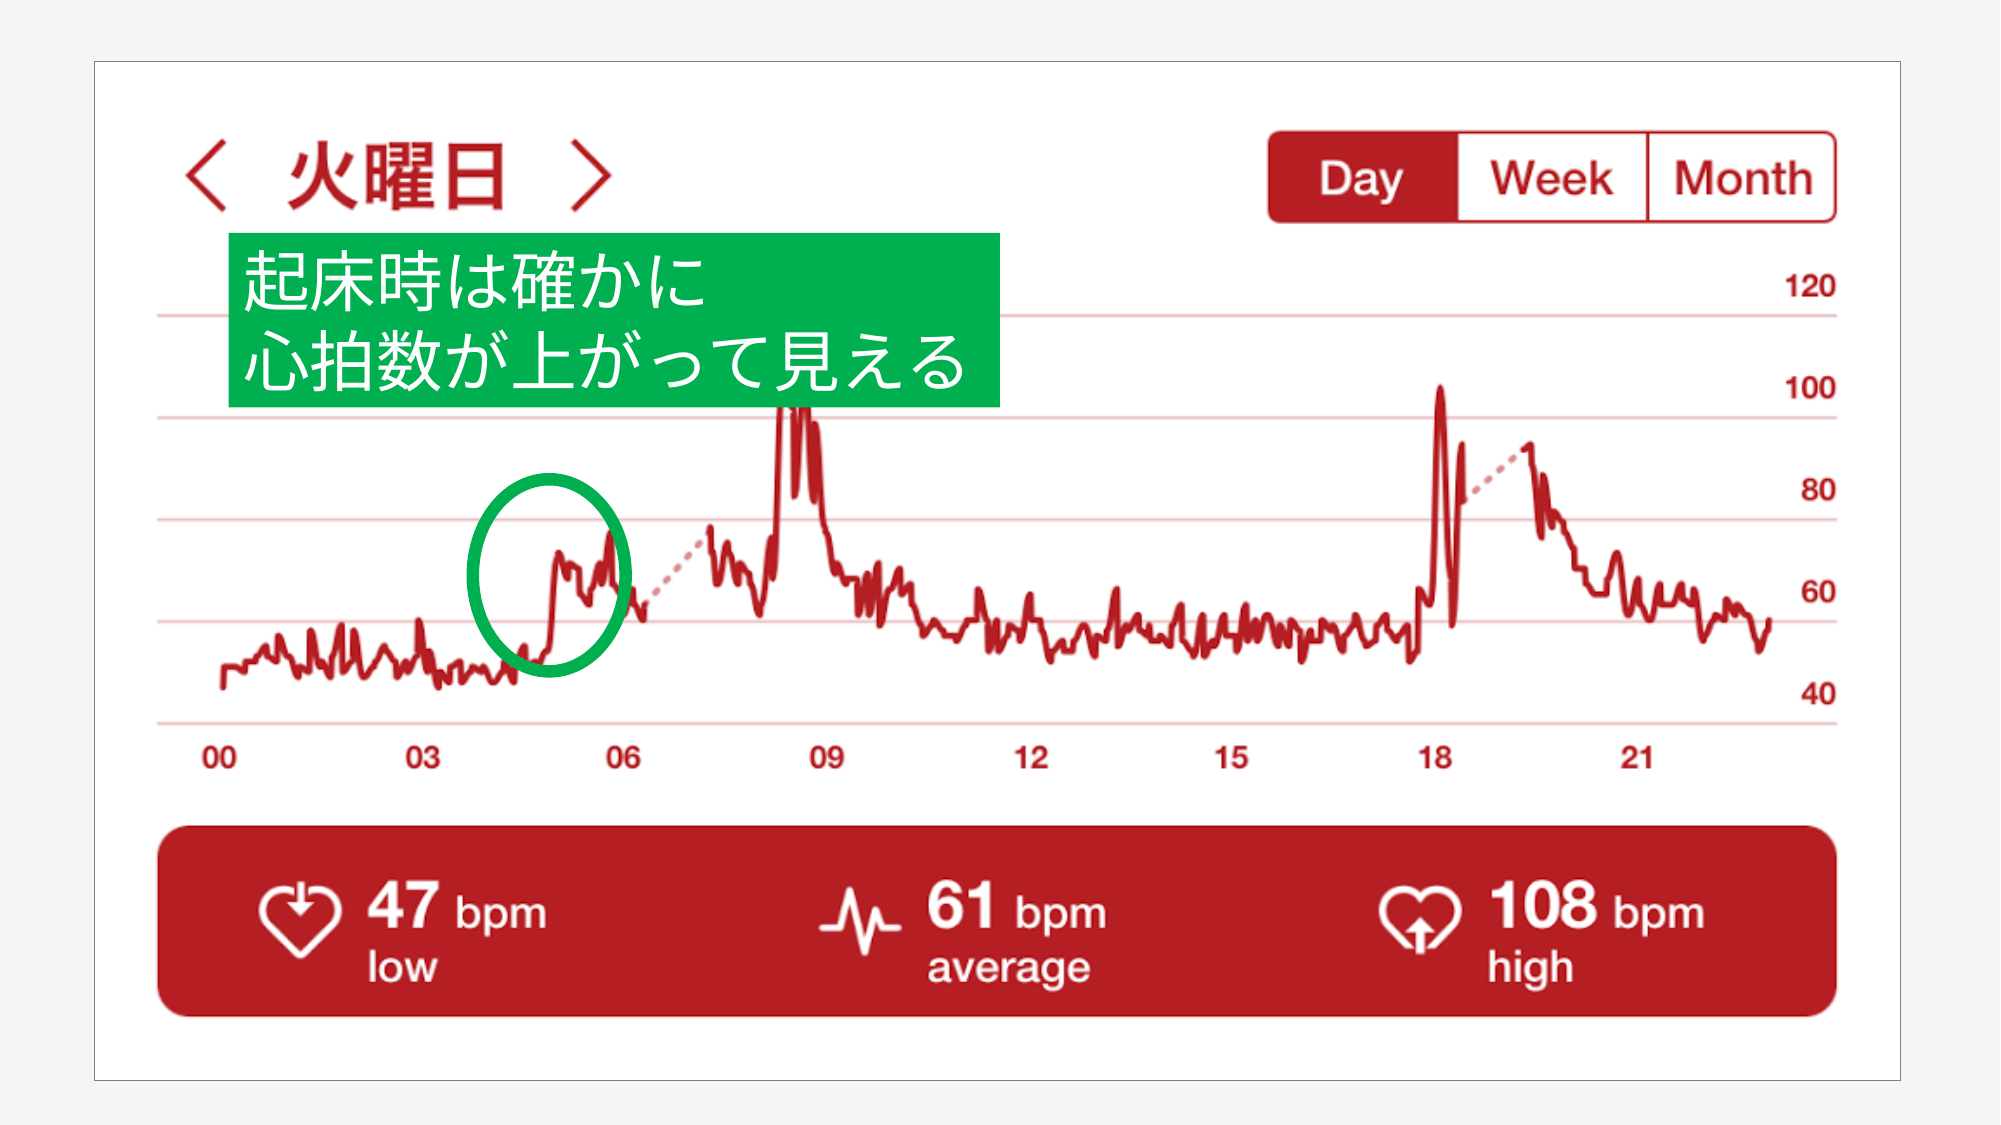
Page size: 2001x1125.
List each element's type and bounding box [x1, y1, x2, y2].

list [93, 61, 1901, 1081]
